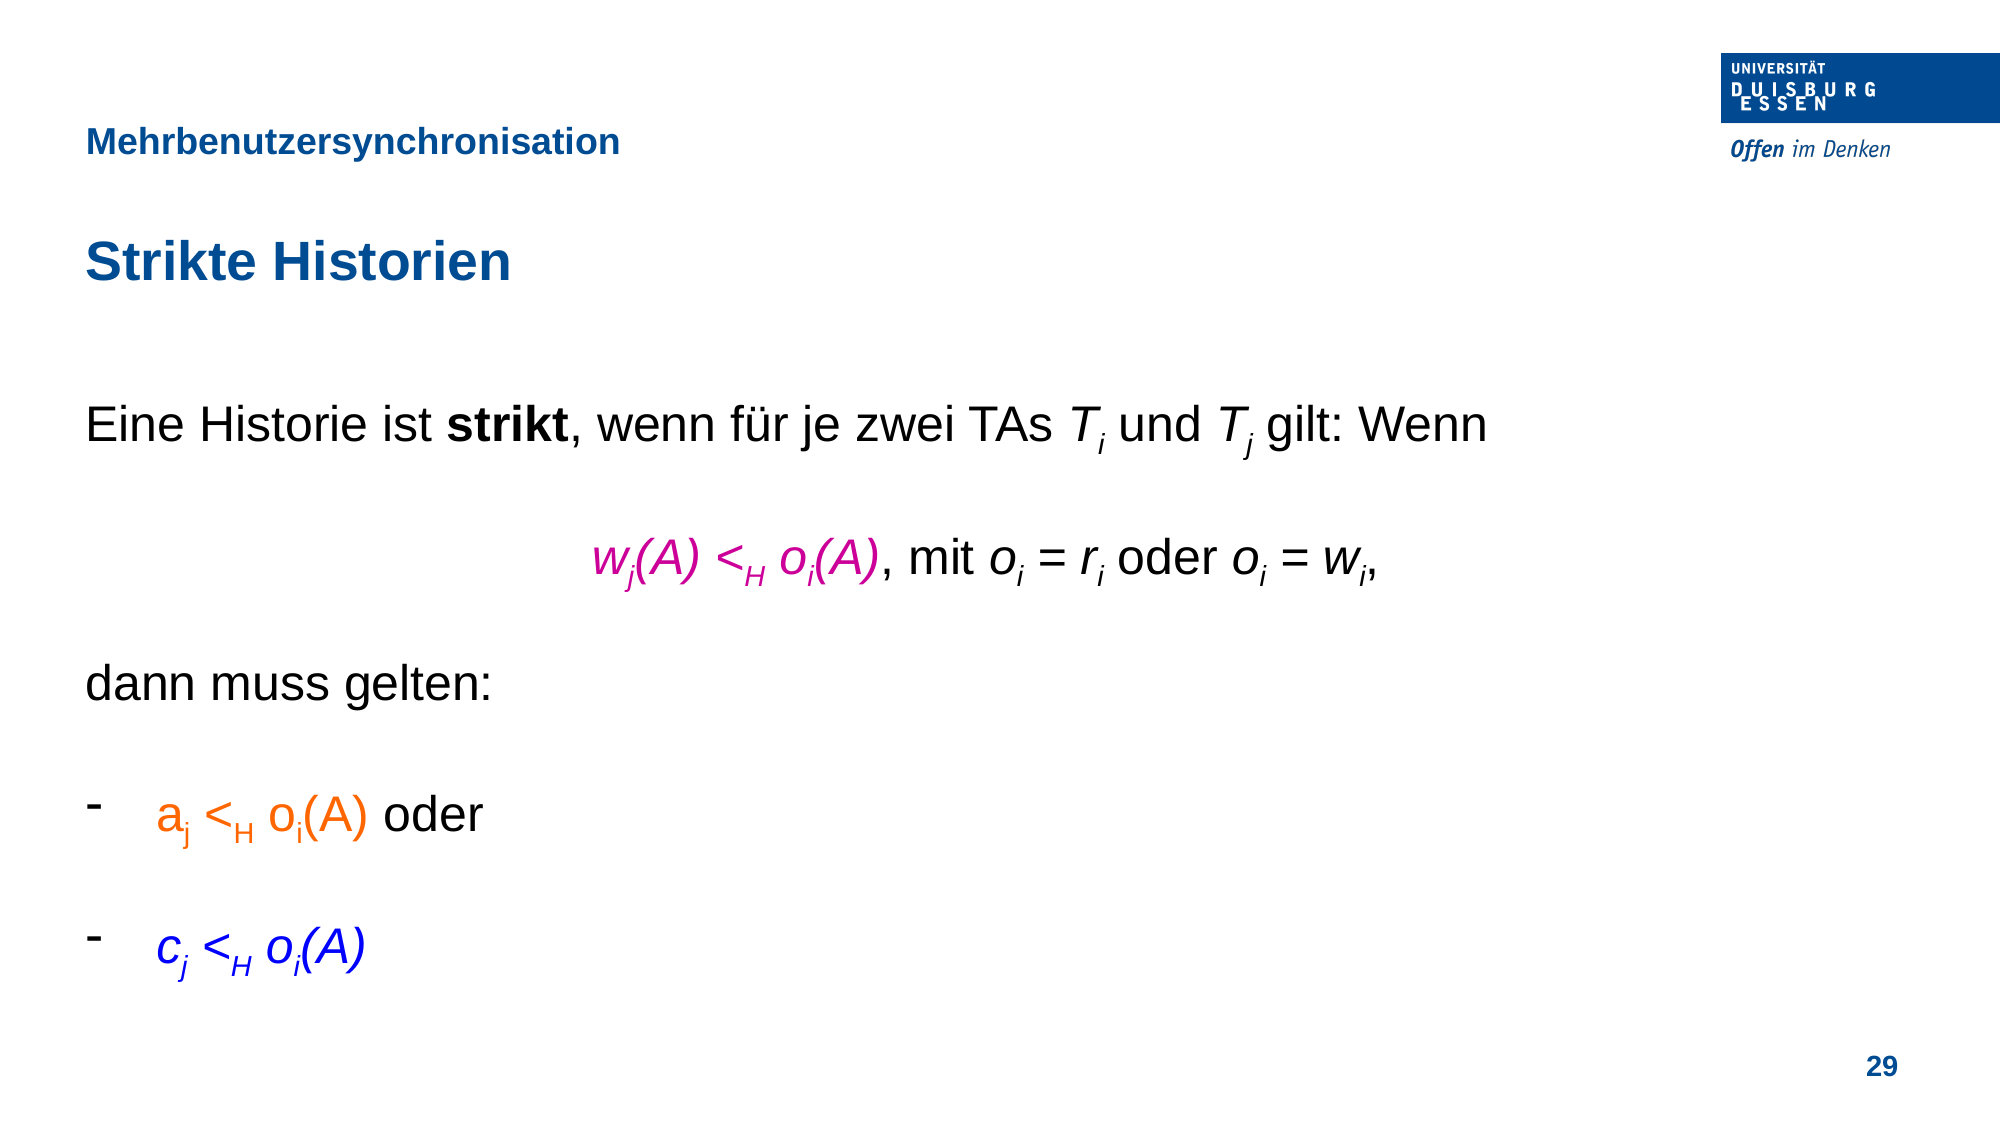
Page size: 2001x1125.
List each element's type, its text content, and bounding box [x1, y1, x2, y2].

list Mehrbenutzersynchronisation [85, 121, 1696, 163]
list Eine Historie ist strikt, wenn für je zwei TAs Ti und Tj gilt: Wenn wj(A) <H oi(A), mit oi = ri oder oi = wi, dann muss gelten: aj <H oi(A) oder cj <H oi(A) [85, 385, 1915, 1003]
slide_number 29 [1677, 1039, 1914, 1081]
list Strikte Historien [85, 225, 1696, 301]
picture [1721, 53, 2000, 162]
